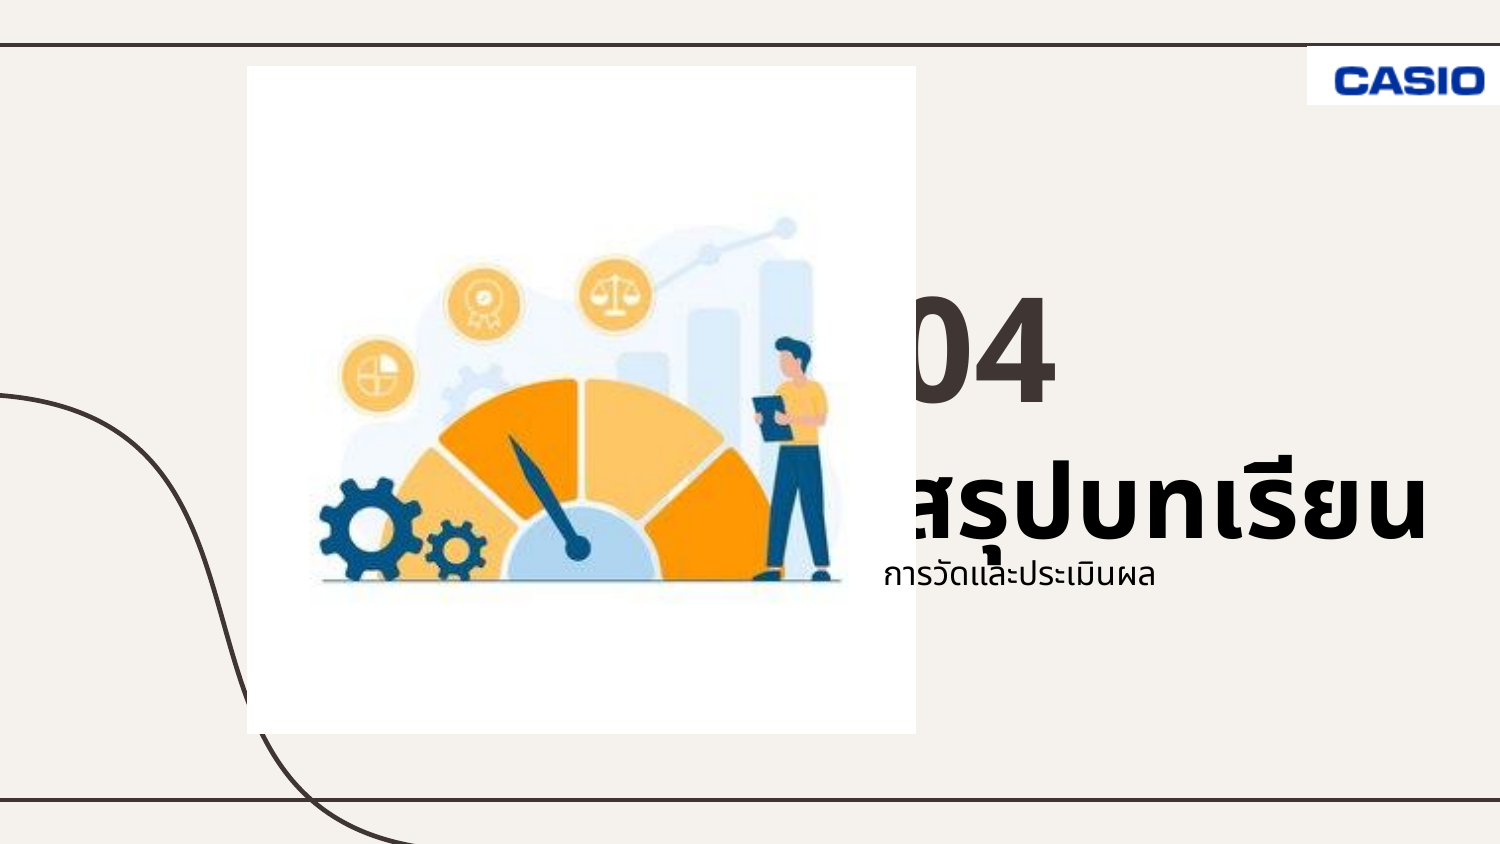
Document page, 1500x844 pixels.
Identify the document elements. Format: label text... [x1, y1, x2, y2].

title 04 [921, 263, 1148, 425]
picture [247, 65, 916, 734]
picture [1307, 46, 1500, 105]
subtitle การวัดและประเมินผล [921, 537, 1290, 603]
title สรุปบทเรียน [921, 443, 1500, 551]
